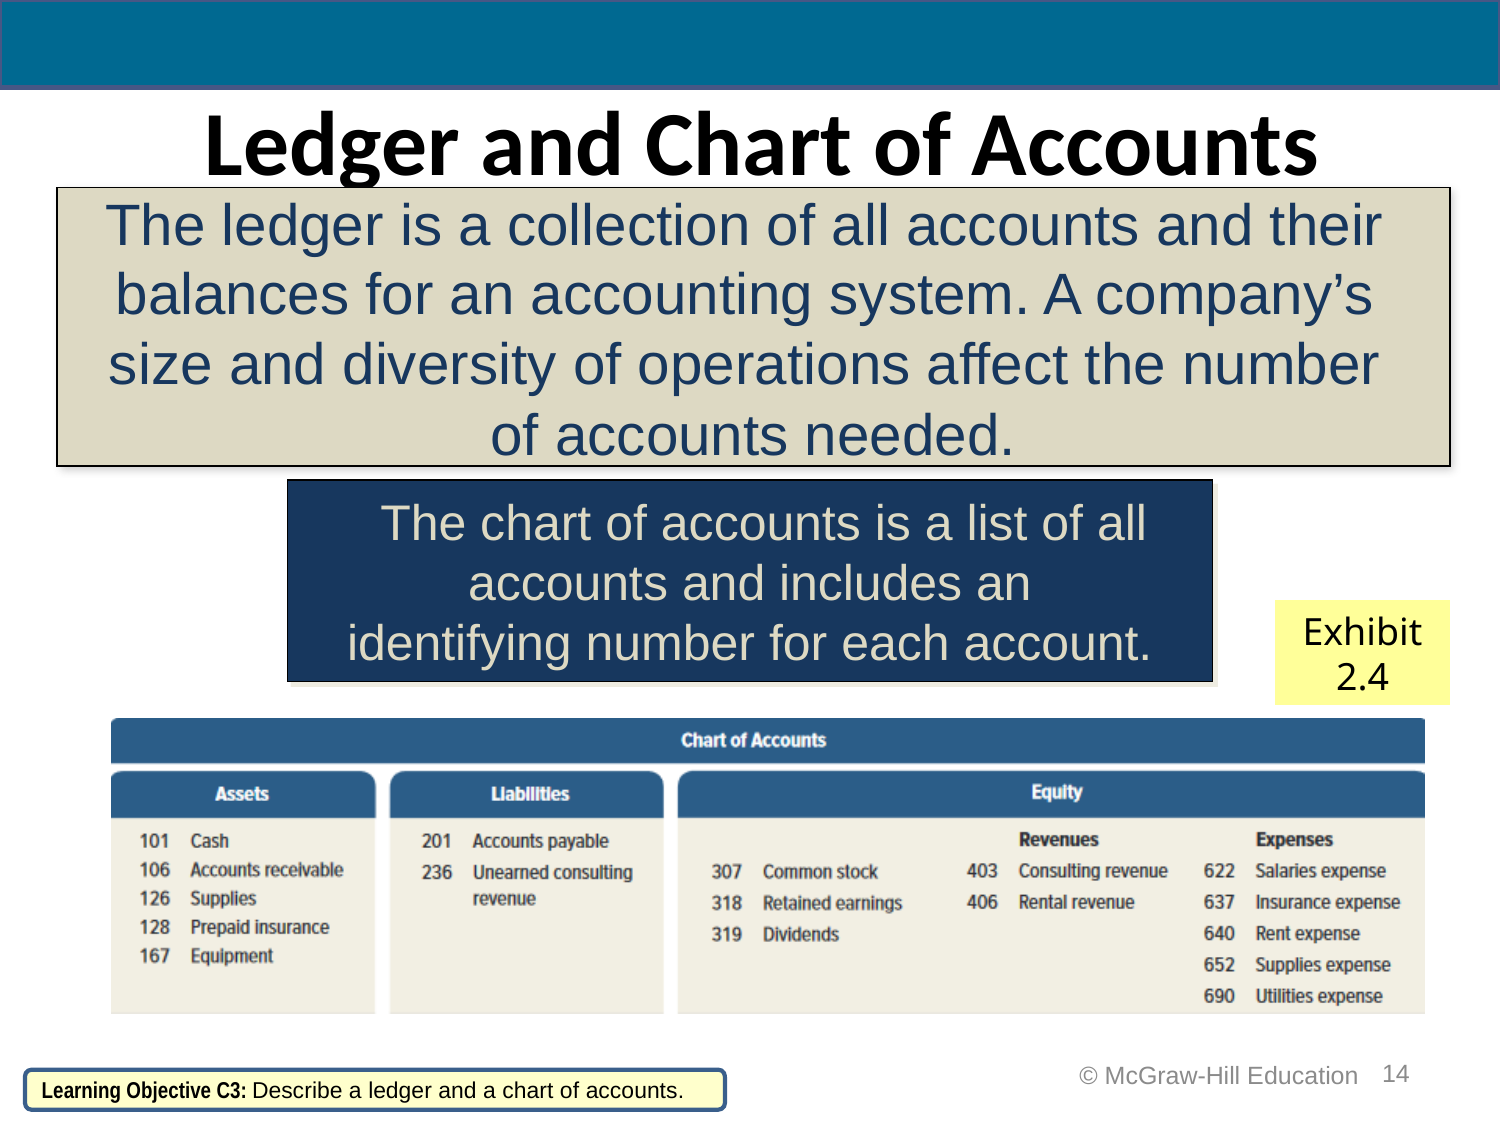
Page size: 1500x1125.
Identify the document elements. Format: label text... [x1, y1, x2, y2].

text_box The ledger is a collection of all accounts and their balances for an accounting system. A company’s size and diversity of operations affect the number of accounts needed. [56, 187, 1450, 466]
text_box [0, 0, 1500, 88]
title Ledger and Chart of Accounts [187, 88, 1338, 186]
picture [110, 718, 1426, 1015]
text_box Exhibit 2.4 [1275, 600, 1450, 705]
slide_number 14 [1074, 1042, 1425, 1103]
text_box Learning Objective C3: Describe a ledger and a chart of accounts. [24, 1069, 725, 1110]
text_box The chart of accounts is a list of all accounts and includes an identifying number for each account. [287, 479, 1213, 682]
text_box © McGraw-Hill Education [1057, 1052, 1413, 1090]
